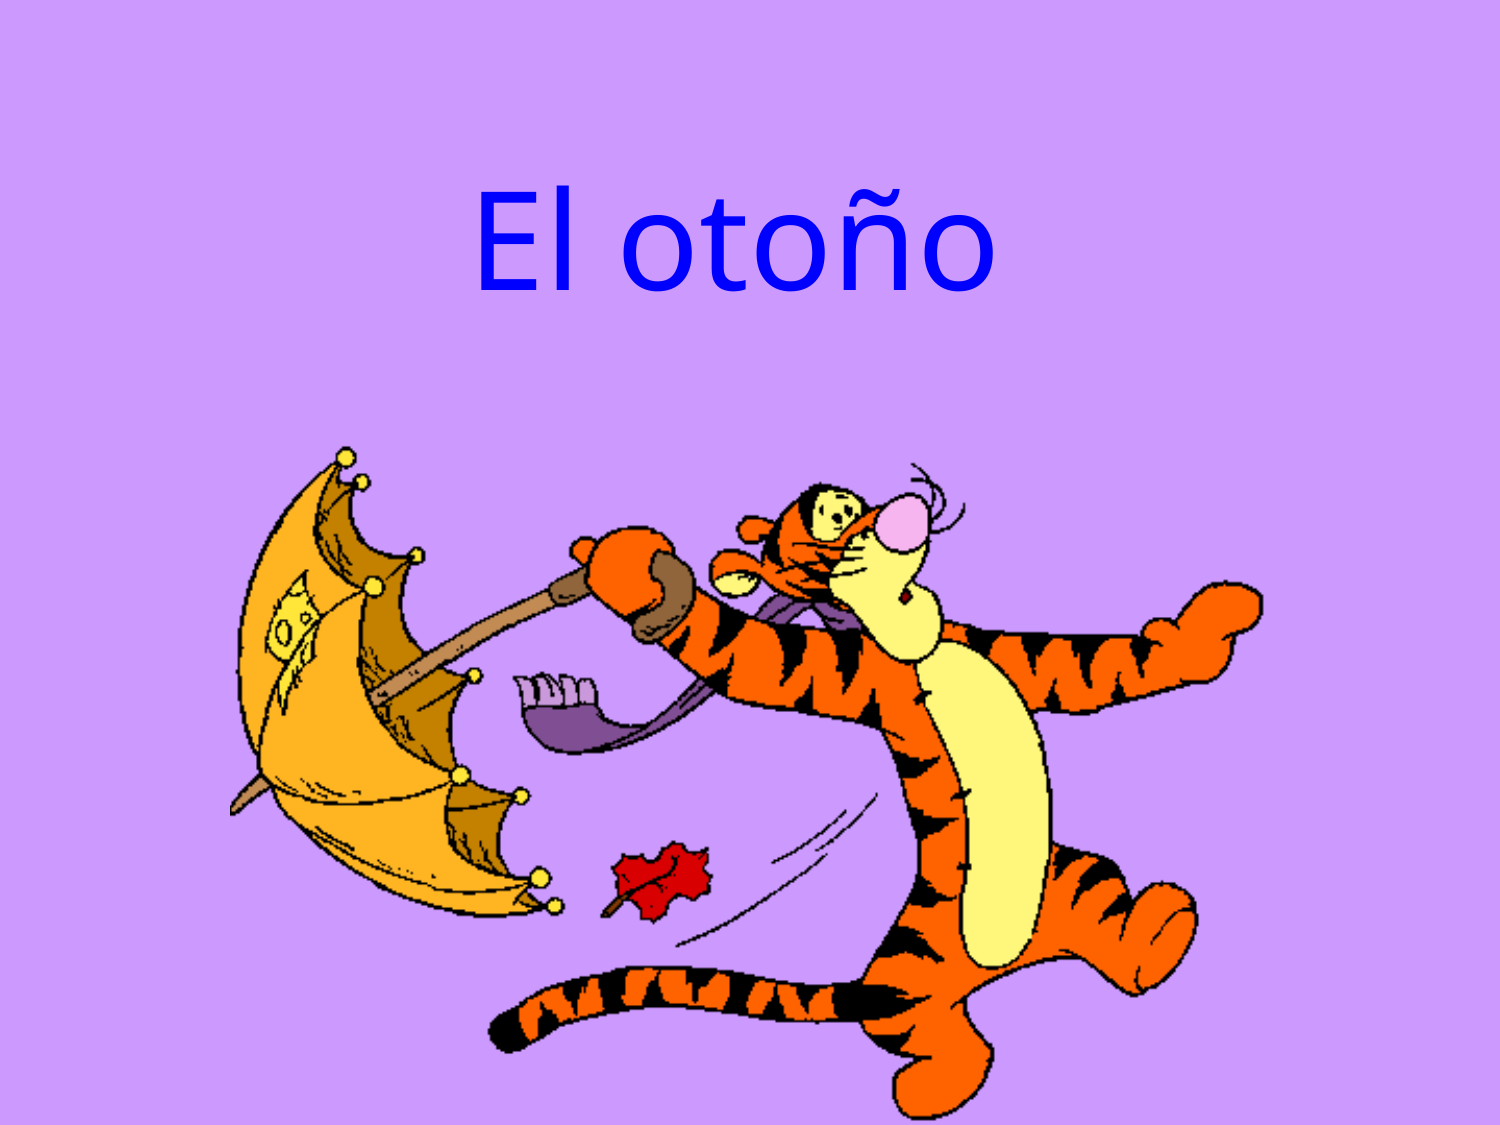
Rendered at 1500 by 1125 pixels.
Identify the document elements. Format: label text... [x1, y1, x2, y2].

picture [229, 422, 1273, 1125]
text_box El otoño [0, 145, 1471, 325]
